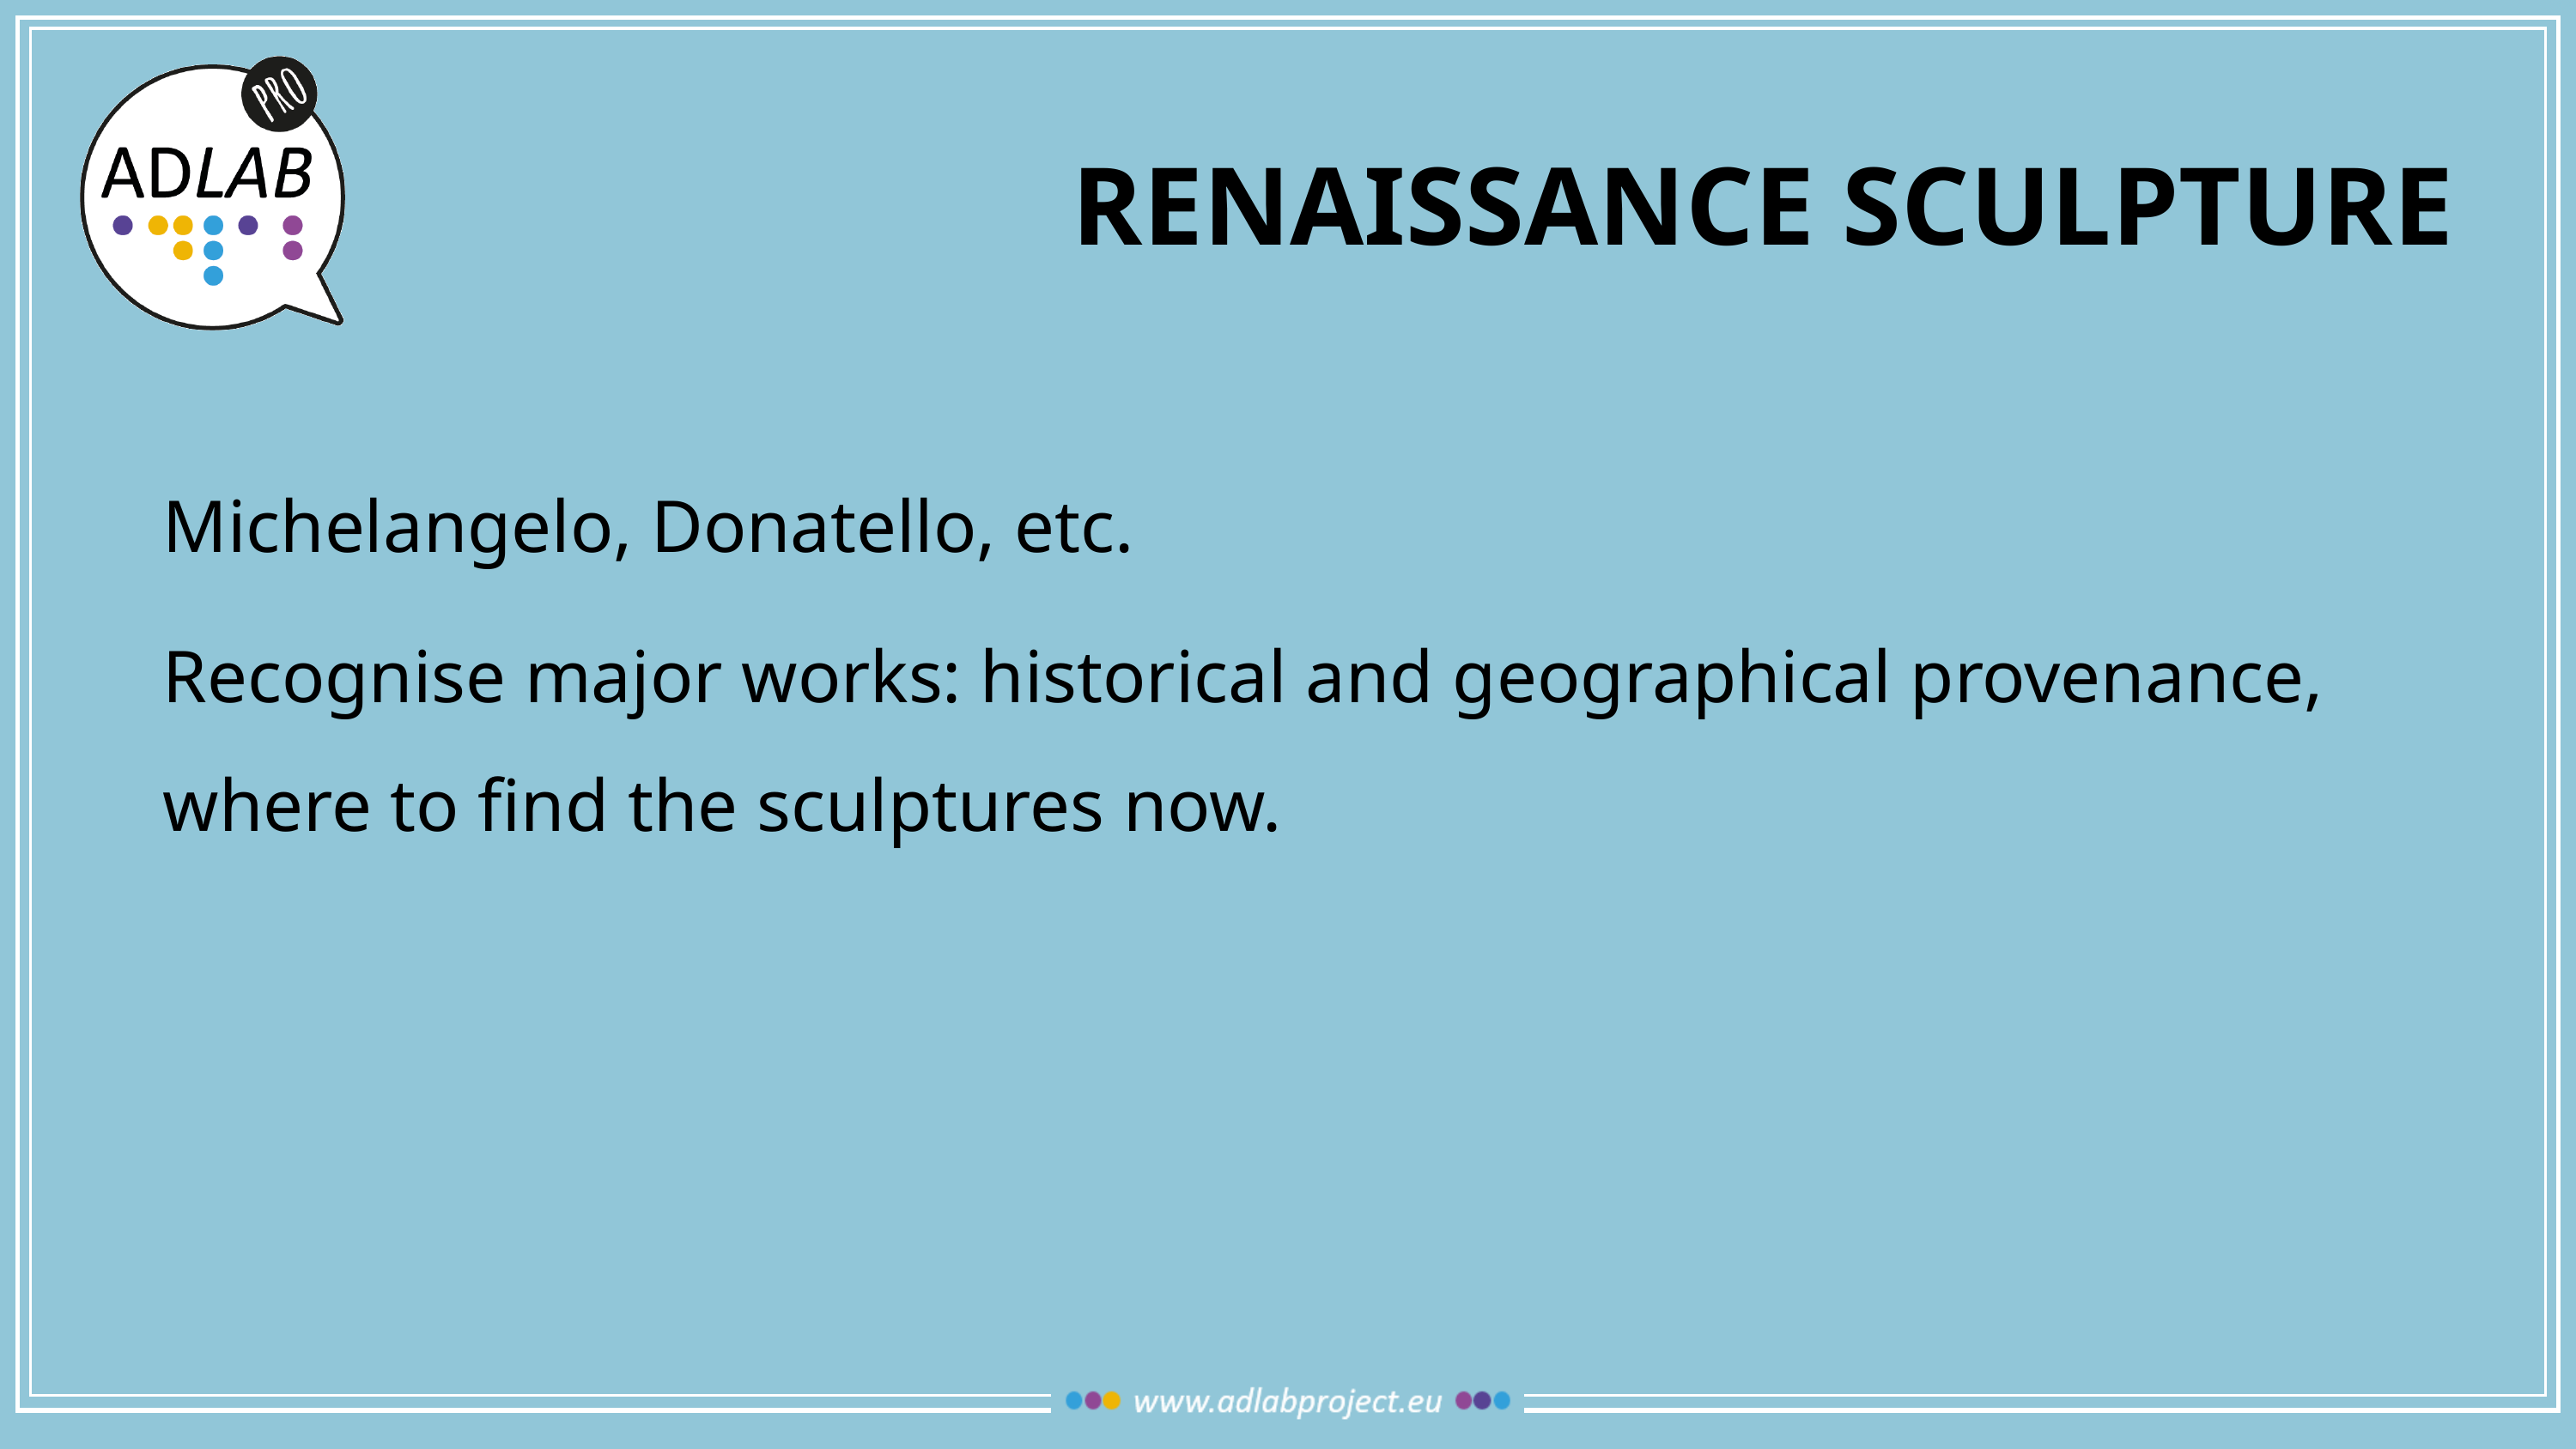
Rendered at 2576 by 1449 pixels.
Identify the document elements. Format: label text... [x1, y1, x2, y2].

picture [1051, 1378, 1524, 1429]
picture [72, 49, 353, 330]
title renaissance sculpture [384, 70, 2467, 351]
list Michelangelo, Donatello, etc. Recognise major works: historical and geographical provenance, where to find the sculptures now. [150, 431, 2467, 1087]
